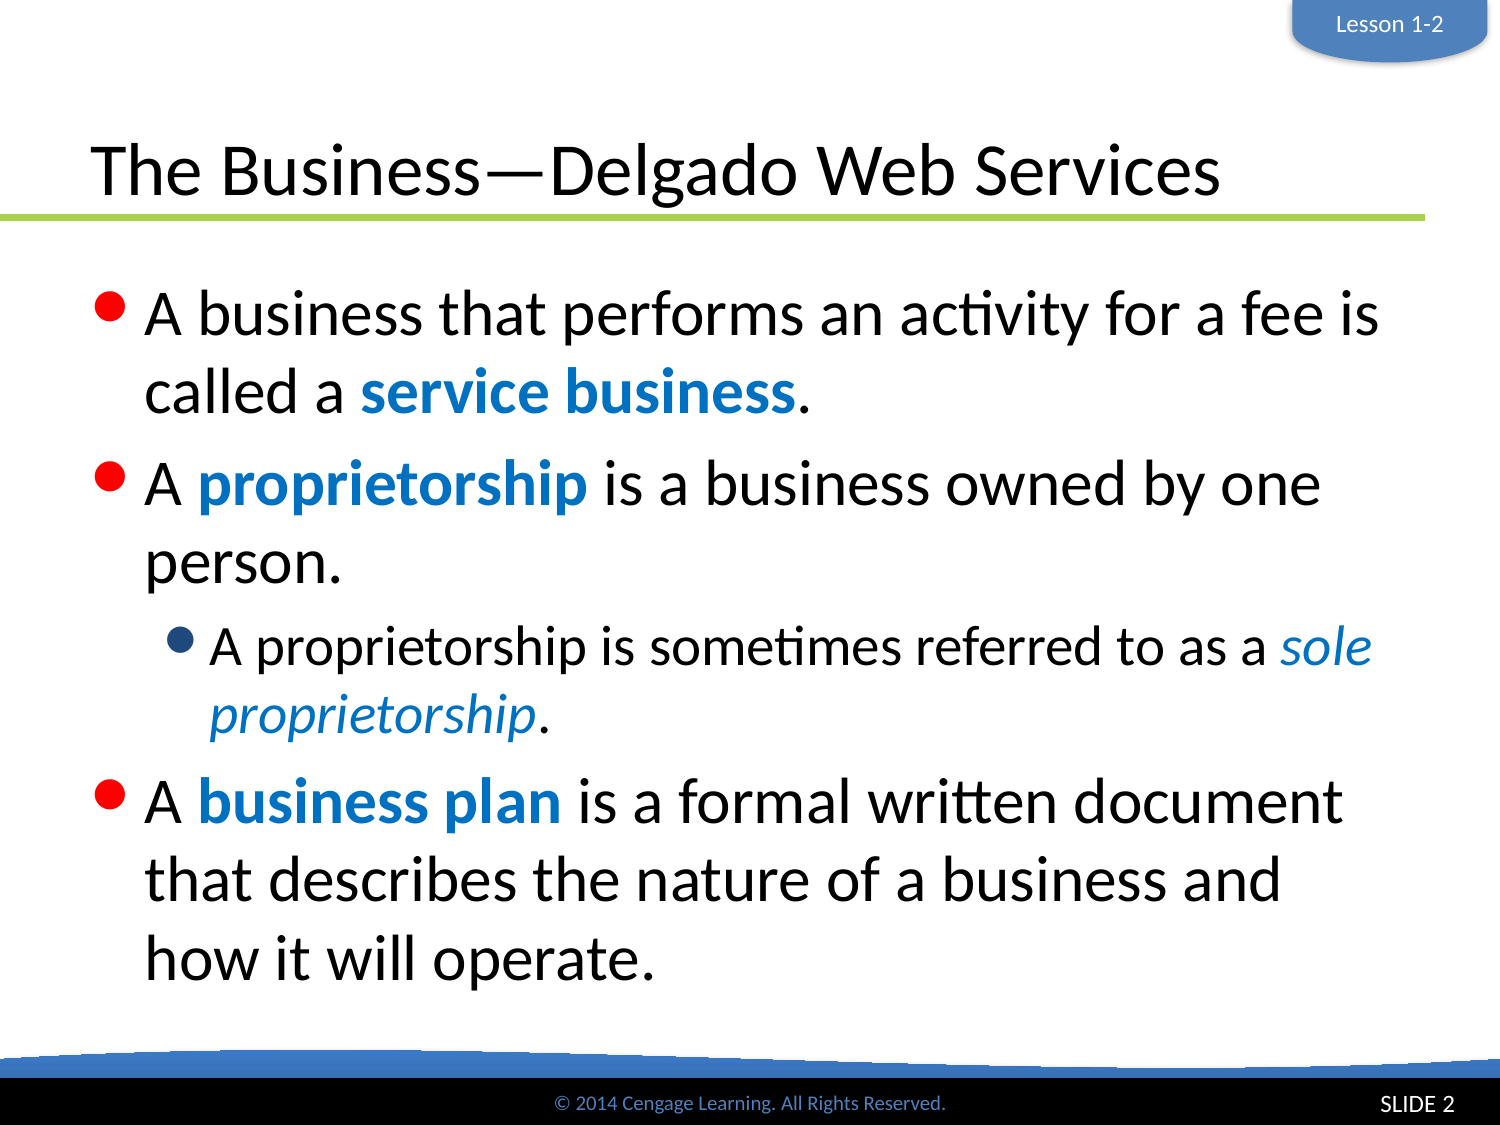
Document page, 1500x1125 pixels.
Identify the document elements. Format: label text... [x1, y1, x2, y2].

list A business that performs an activity for a fee is called a service business. A proprietorship is a business owned by one person. A proprietorship is sometimes referred to as a sole proprietorship. A business plan is a formal written document that describes the nature of a business and how it will operate. [75, 262, 1425, 1005]
title The Business—Delgado Web Services [75, 29, 1350, 218]
text_box [1292, 0, 1488, 63]
slide_number SLIDE 2 [1170, 1080, 1470, 1125]
text_box Lesson 1-2 [1321, 0, 1459, 45]
